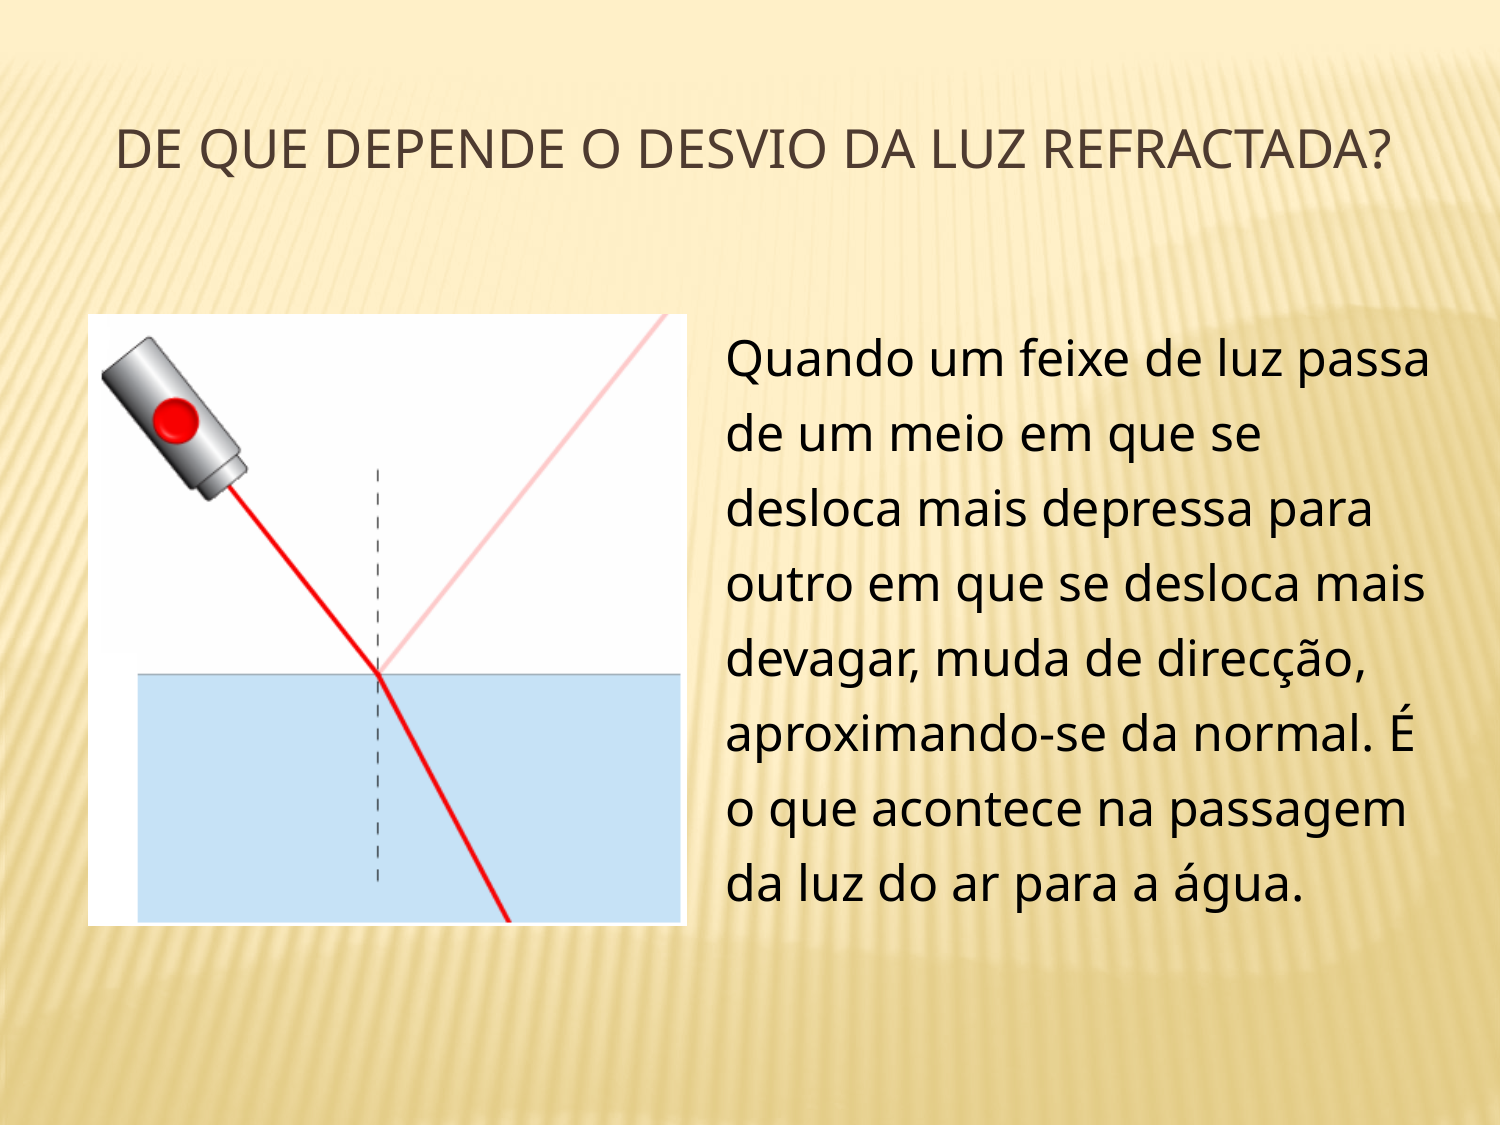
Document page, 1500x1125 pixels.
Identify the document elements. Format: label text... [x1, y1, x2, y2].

picture [88, 314, 688, 926]
text_box De que depende o desvio da luz refractada? [99, 78, 1459, 217]
text_box Quando um feixe de luz passa de um meio em que se desloca mais depressa para outro em que se desloca mais devagar, muda de direcção, aproximando-se da normal. É o que acontece na passagem da luz do ar para a água. [710, 304, 1447, 920]
